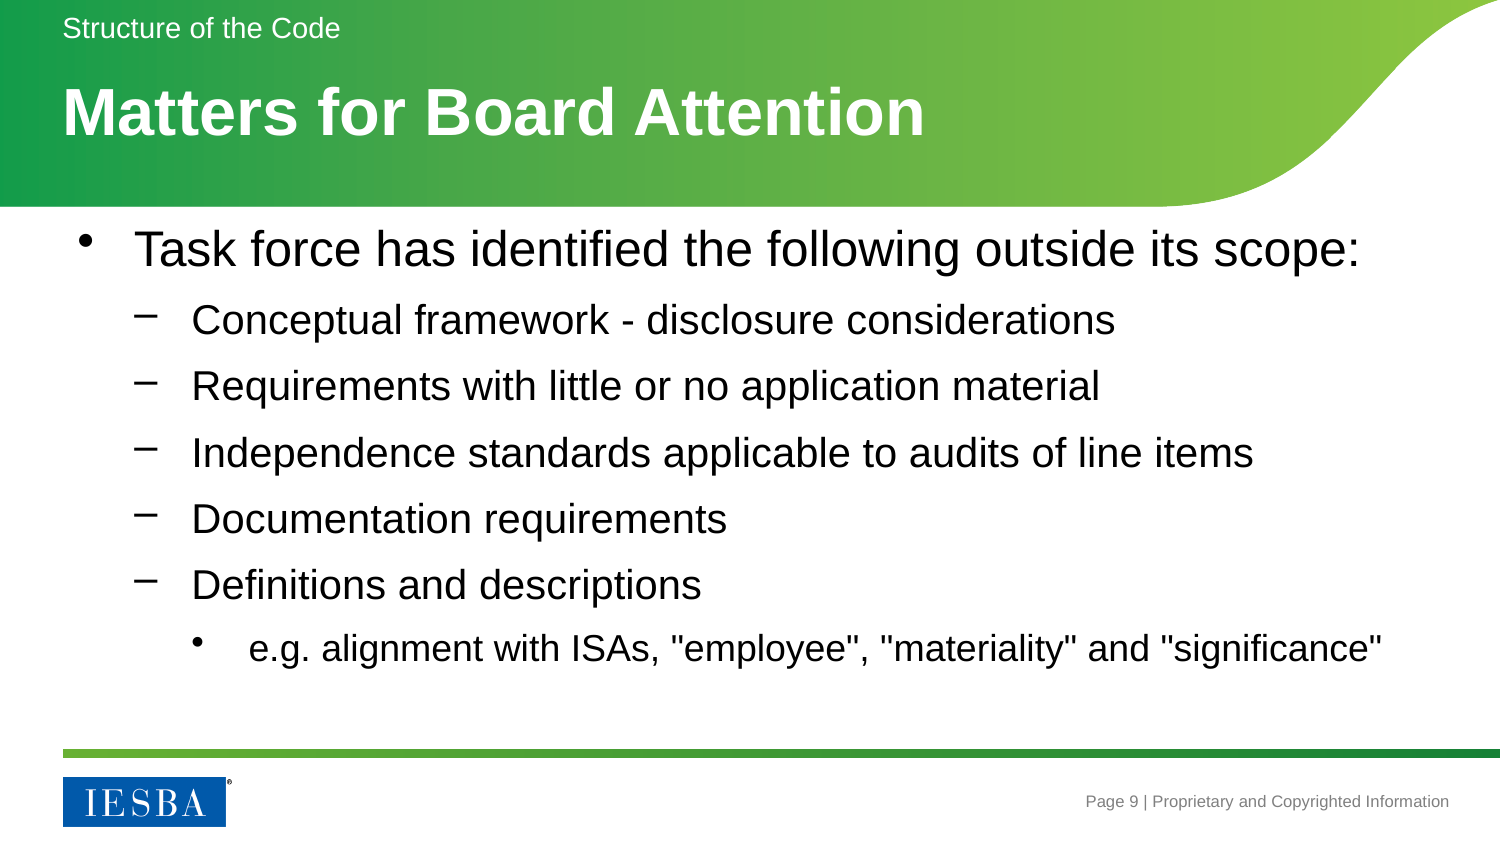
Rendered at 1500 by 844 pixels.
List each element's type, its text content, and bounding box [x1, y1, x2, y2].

picture [0, 0, 1500, 207]
picture [63, 777, 232, 827]
title Matters for Board Attention [62, 75, 1275, 142]
list Task force has identified the following outside its scope: Conceptual framework - disclosure considerations Requirements with little or no application material Independence standards applicable to audits of line items Documentation requirements Definitions and descriptions e.g. alignment with ISAs, "employee", "materiality" and "significance" [62, 209, 1450, 747]
subtitle Structure of the Code [62, 9, 650, 47]
